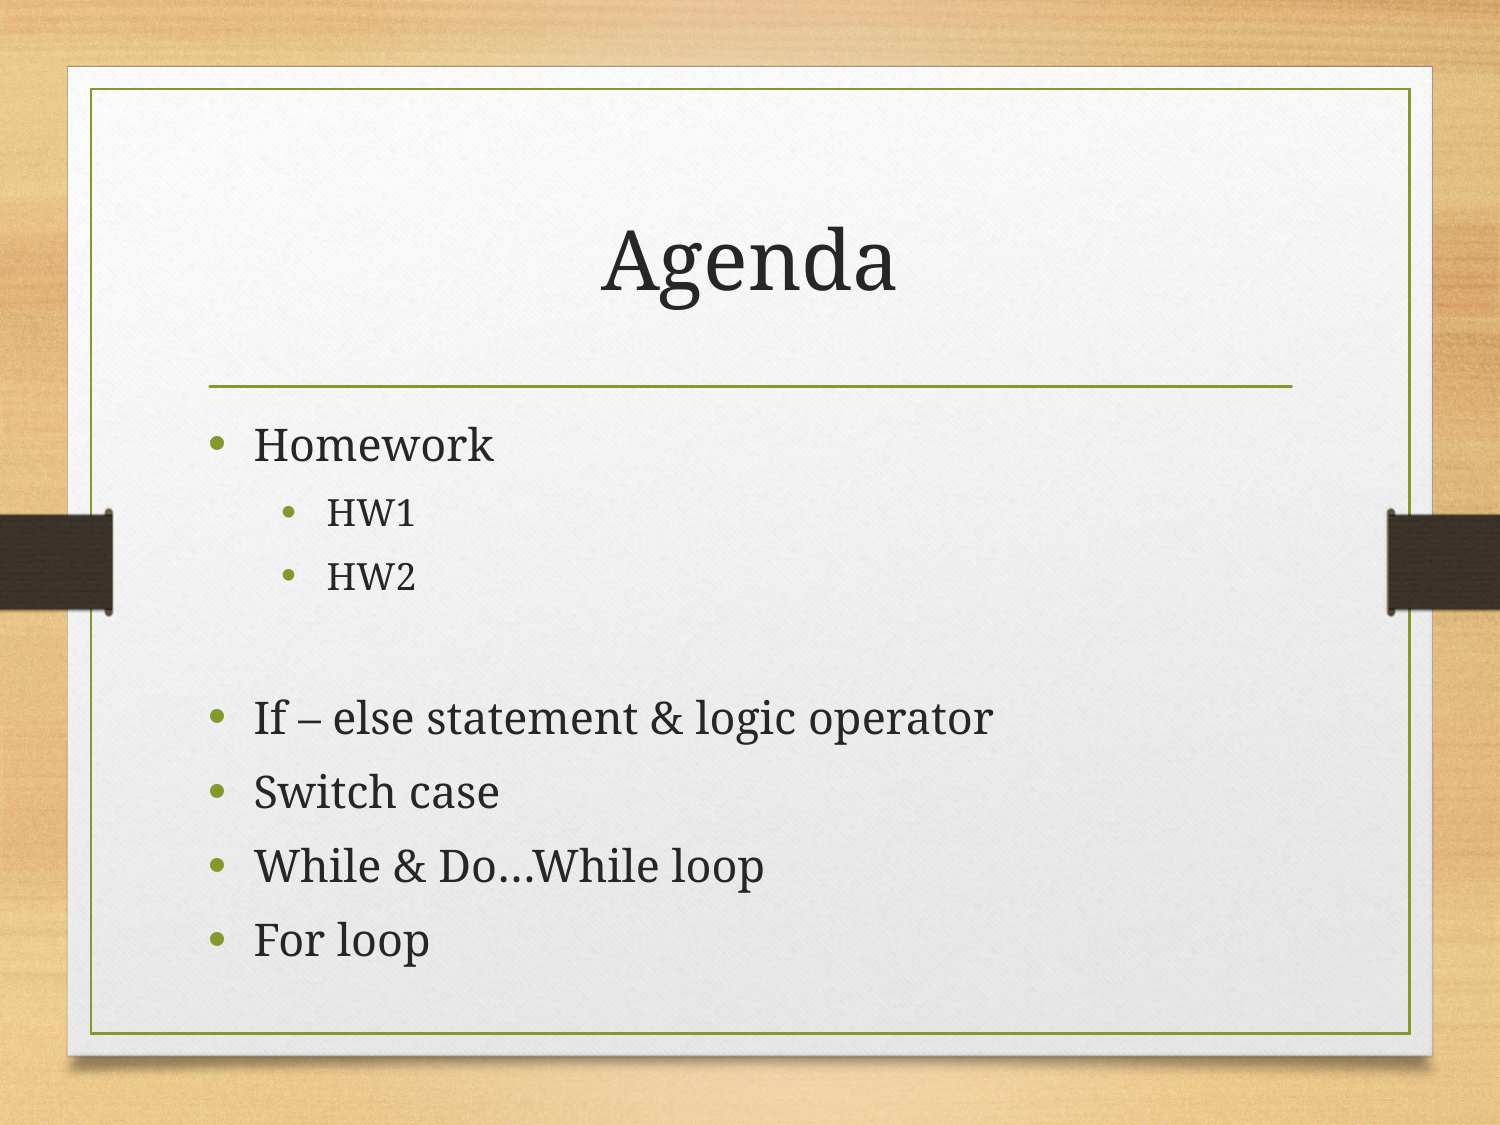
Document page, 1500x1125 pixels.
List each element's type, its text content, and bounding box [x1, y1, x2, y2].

title Agenda [193, 150, 1309, 365]
picture [0, 0, 1500, 1125]
list Homework HW1 HW2 If – else statement & logic operator Switch case While & Do…While loop For loop [193, 408, 1309, 974]
